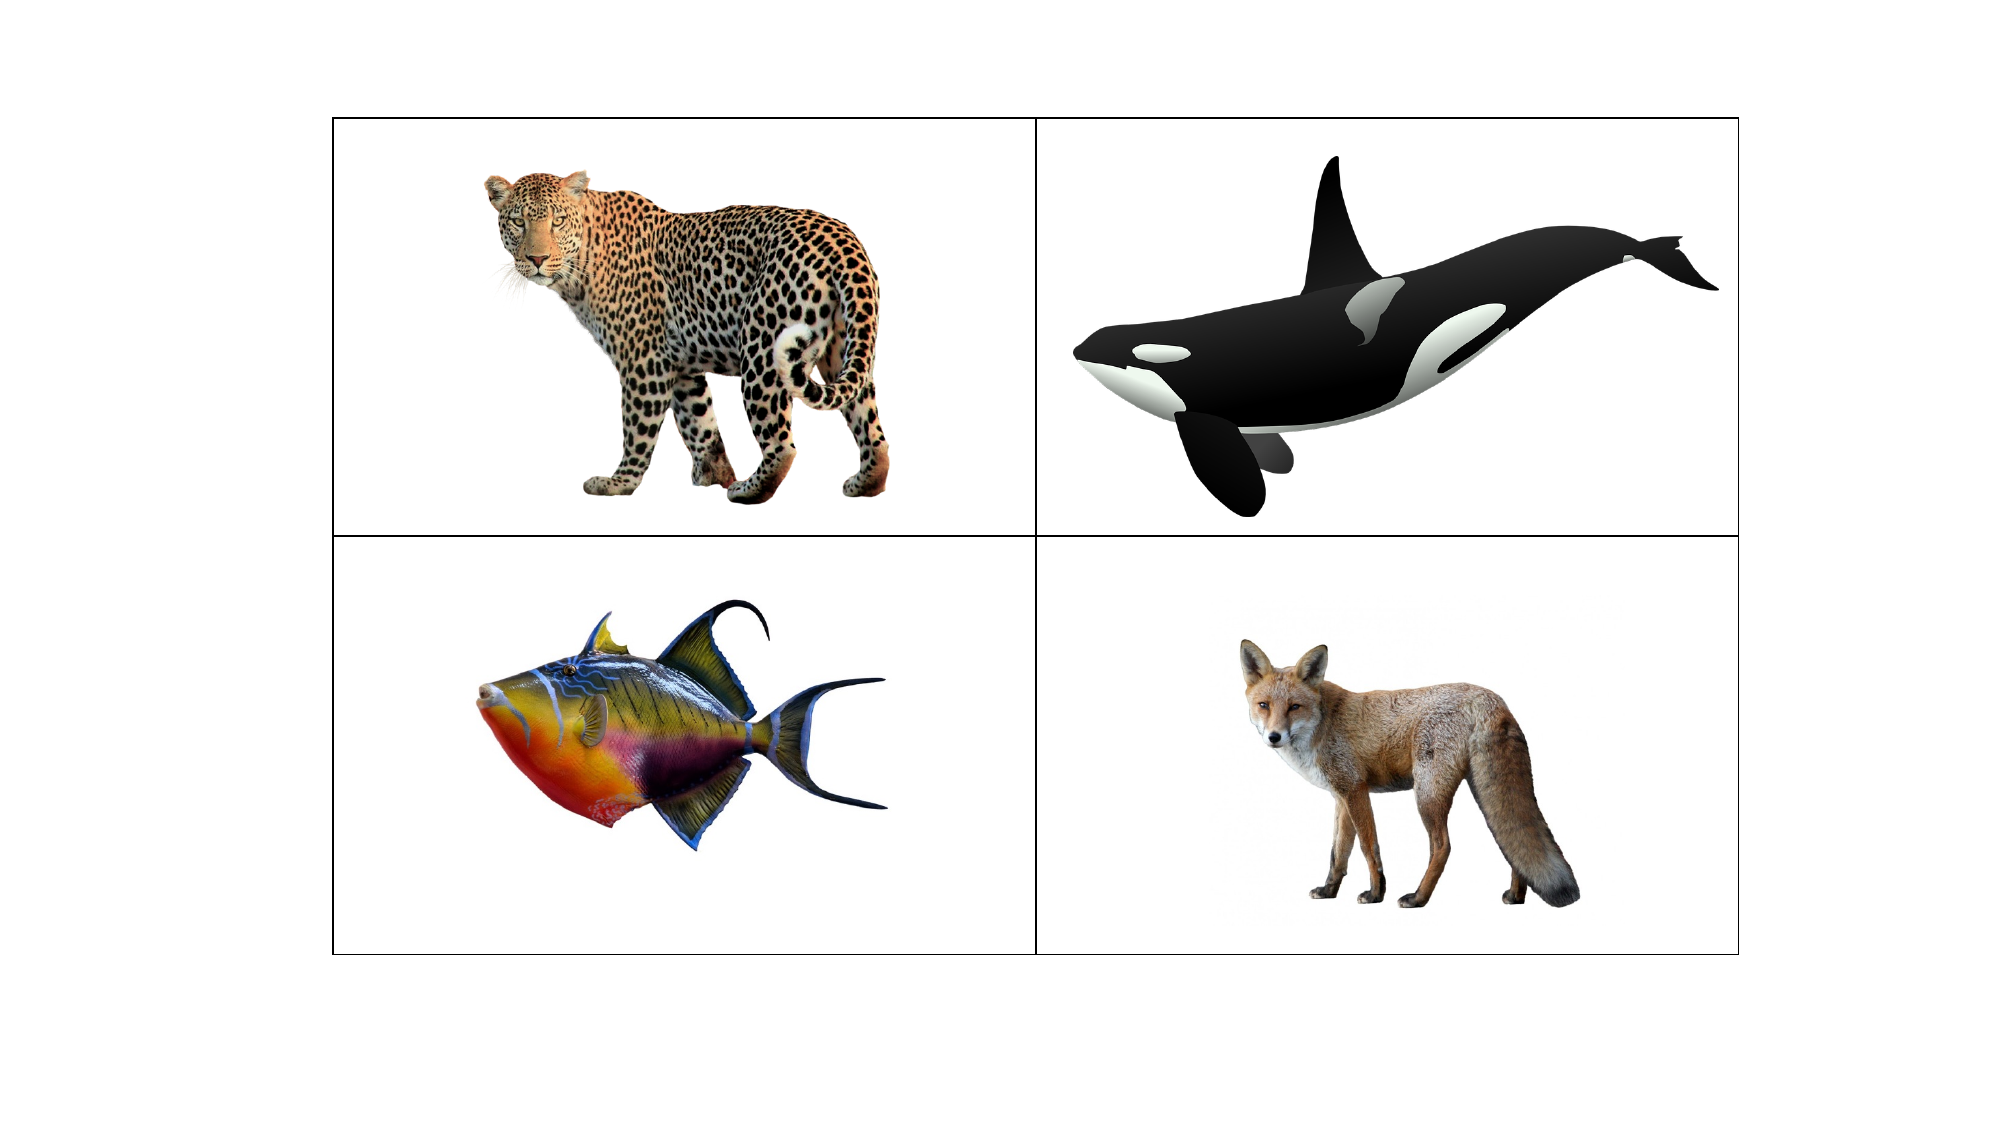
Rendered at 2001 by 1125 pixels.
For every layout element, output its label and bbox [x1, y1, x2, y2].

picture [1209, 595, 1625, 926]
table_cell [334, 537, 1035, 954]
table_cell [1037, 537, 1738, 954]
picture [481, 169, 890, 505]
table_header [334, 119, 1035, 535]
picture [1073, 156, 1719, 517]
table_header [1037, 119, 1738, 535]
picture [443, 555, 928, 927]
